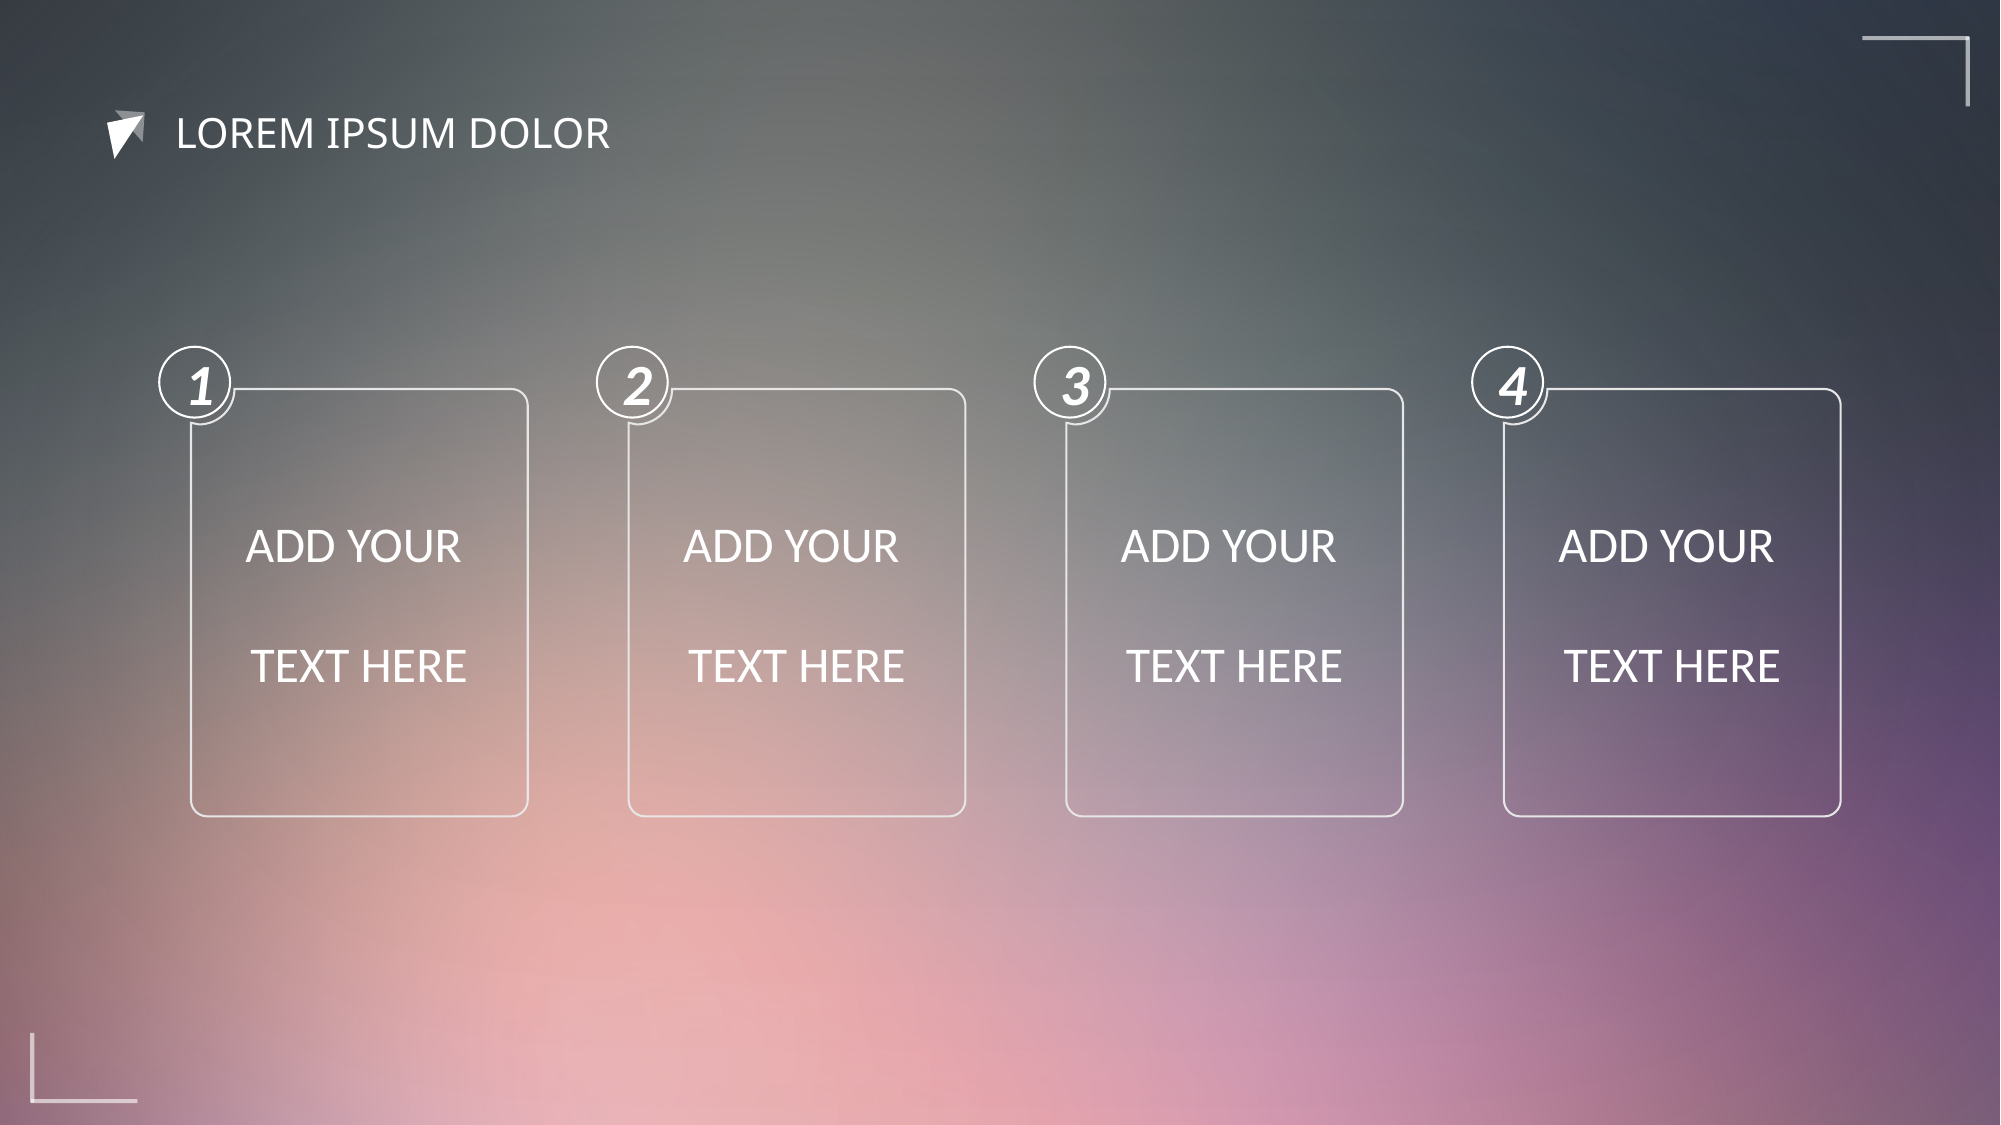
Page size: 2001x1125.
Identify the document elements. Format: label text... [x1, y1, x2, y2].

text_box ADD YOUR TEXT HERE [1502, 387, 1842, 818]
text_box ADD YOUR TEXT HERE [1065, 387, 1405, 818]
text_box ADD YOUR TEXT HERE [189, 387, 529, 818]
text_box 1 [158, 345, 232, 419]
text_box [110, 99, 647, 165]
text_box 4 [1471, 345, 1545, 419]
text_box ADD YOUR TEXT HERE [627, 387, 967, 818]
picture [0, 0, 2000, 1125]
text_box 2 [595, 345, 669, 419]
text_box 3 [1033, 345, 1107, 419]
